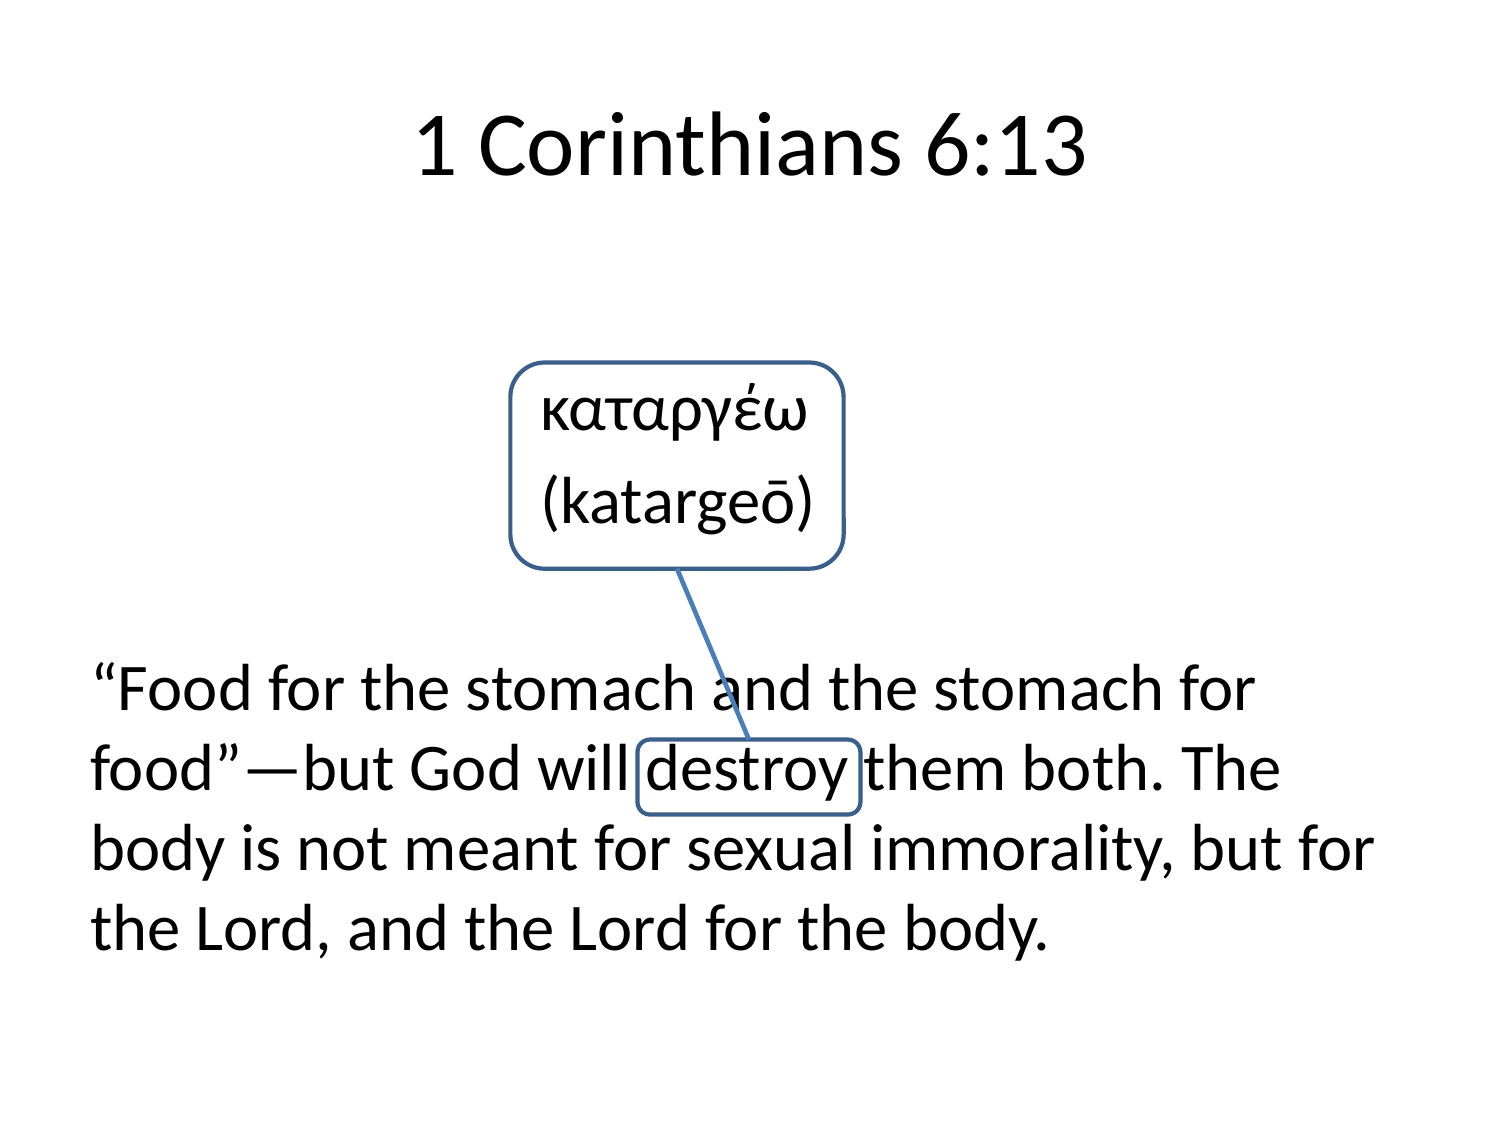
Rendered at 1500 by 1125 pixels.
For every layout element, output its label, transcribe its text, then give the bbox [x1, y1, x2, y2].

text_box [635, 737, 863, 817]
text_box [508, 360, 846, 571]
title 1 Corinthians 6:13 [75, 45, 1425, 233]
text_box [676, 568, 750, 740]
list καταργέω (katargeō) “Food for the stomach and the stomach for food”—but God will destroy them both. The body is not meant for sexual immorality, but for the Lord, and the Lord for the body. [75, 262, 1425, 1005]
